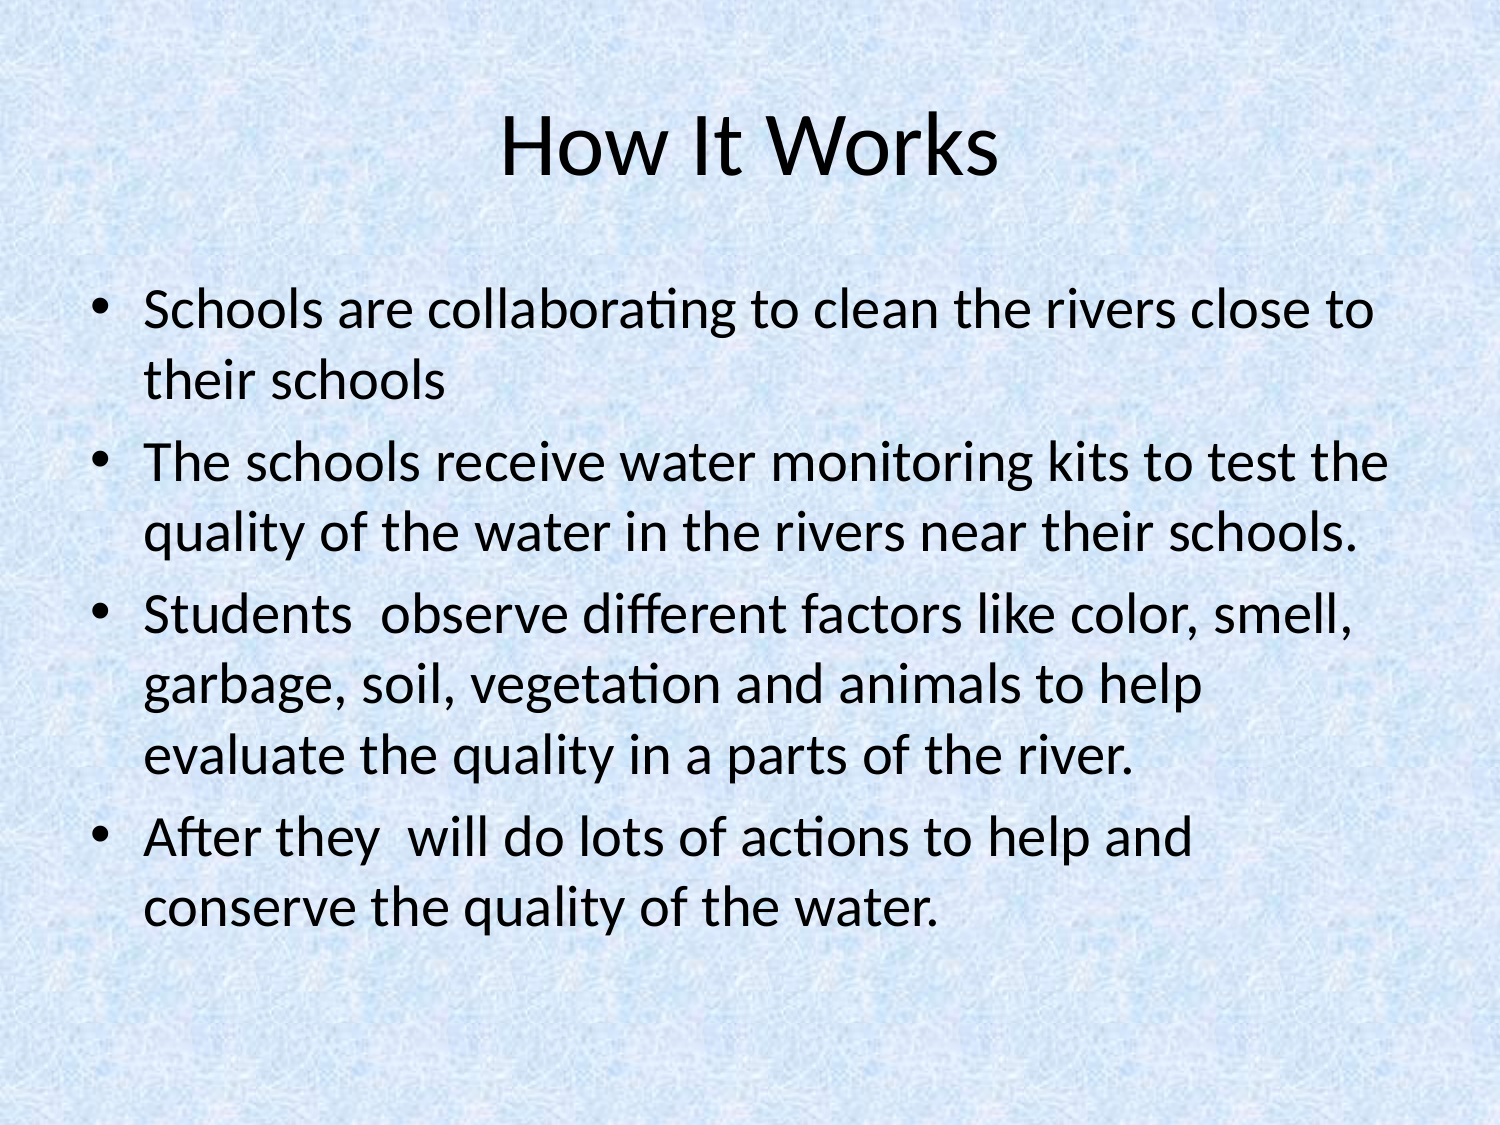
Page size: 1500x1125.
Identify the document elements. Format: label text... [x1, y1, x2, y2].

title How It Works [75, 45, 1425, 233]
picture [0, 0, 1500, 1125]
list Schools are collaborating to clean the rivers close to their schools The schools receive water monitoring kits to test the quality of the water in the rivers near their schools. Students observe different factors like color, smell, garbage, soil, vegetation and animals to help evaluate the quality in a parts of the river. After they will do lots of actions to help and conserve the quality of the water. [75, 262, 1425, 1005]
